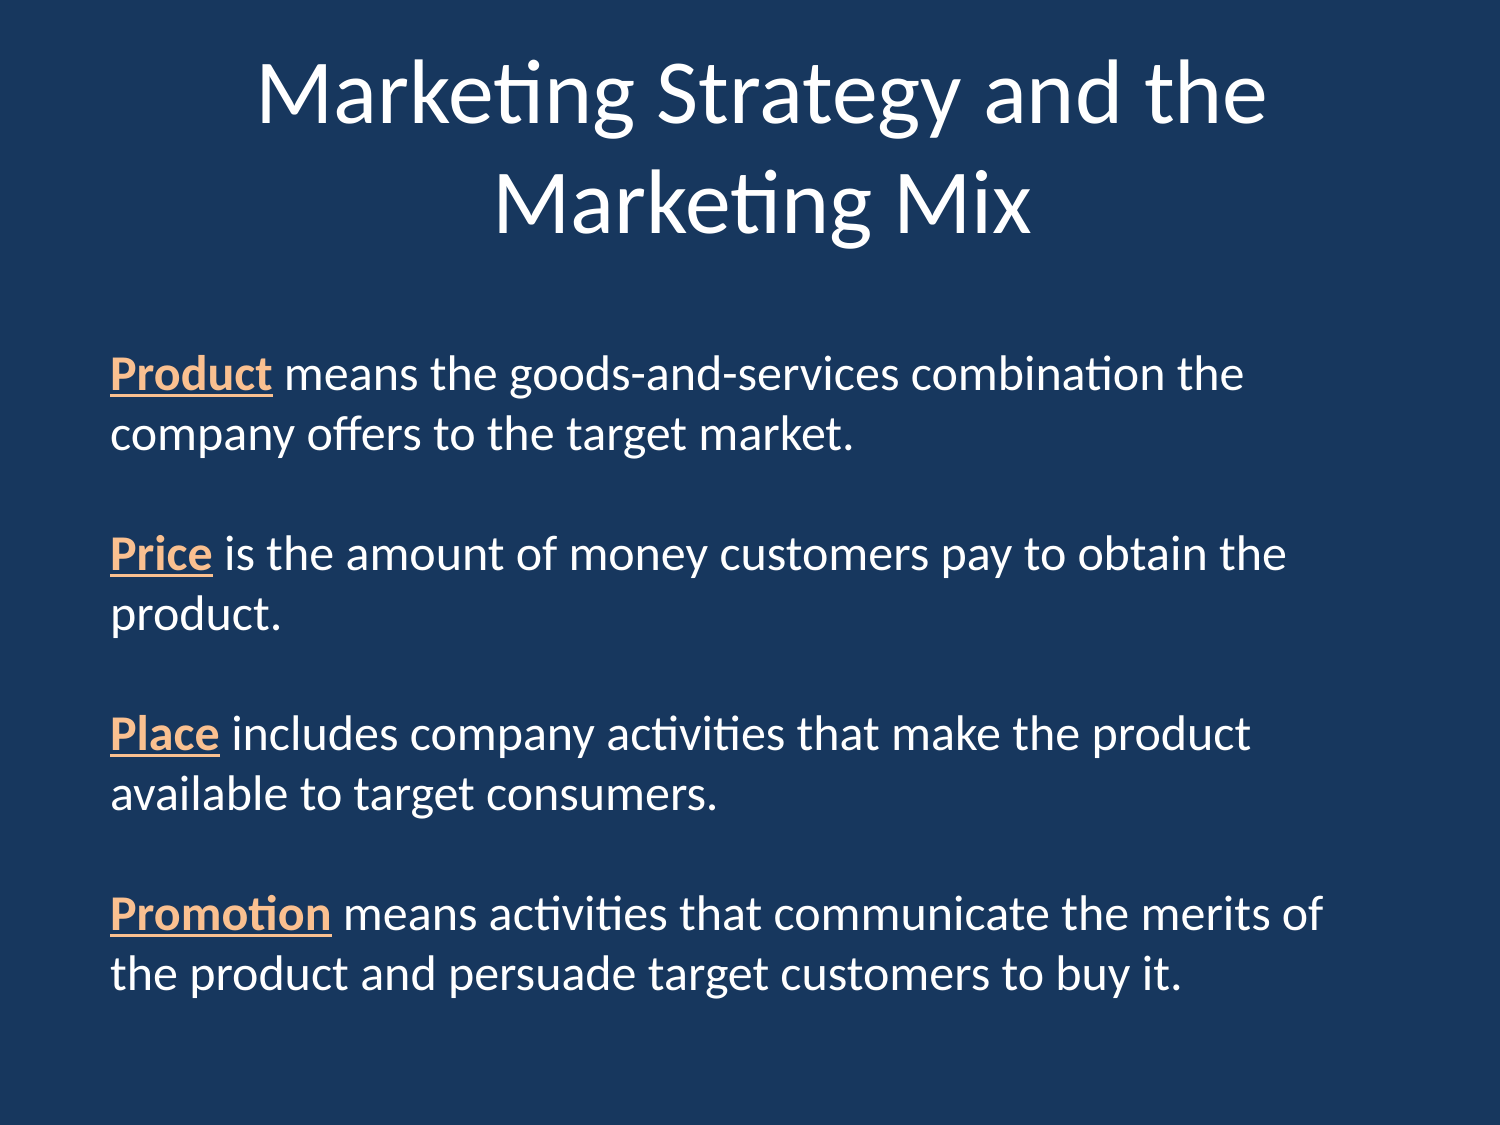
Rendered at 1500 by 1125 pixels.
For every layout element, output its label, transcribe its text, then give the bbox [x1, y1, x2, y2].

text_box Marketing Strategy and the Marketing Mix [124, 24, 1400, 213]
text_box Product means the goods-and-services combination the company offers to the target market. Price is the amount of money customers pay to obtain the product. Place includes company activities that make the product available to target consumers. Promotion means activities that communicate the merits of the product and persuade target customers to buy it. [95, 332, 1408, 1068]
